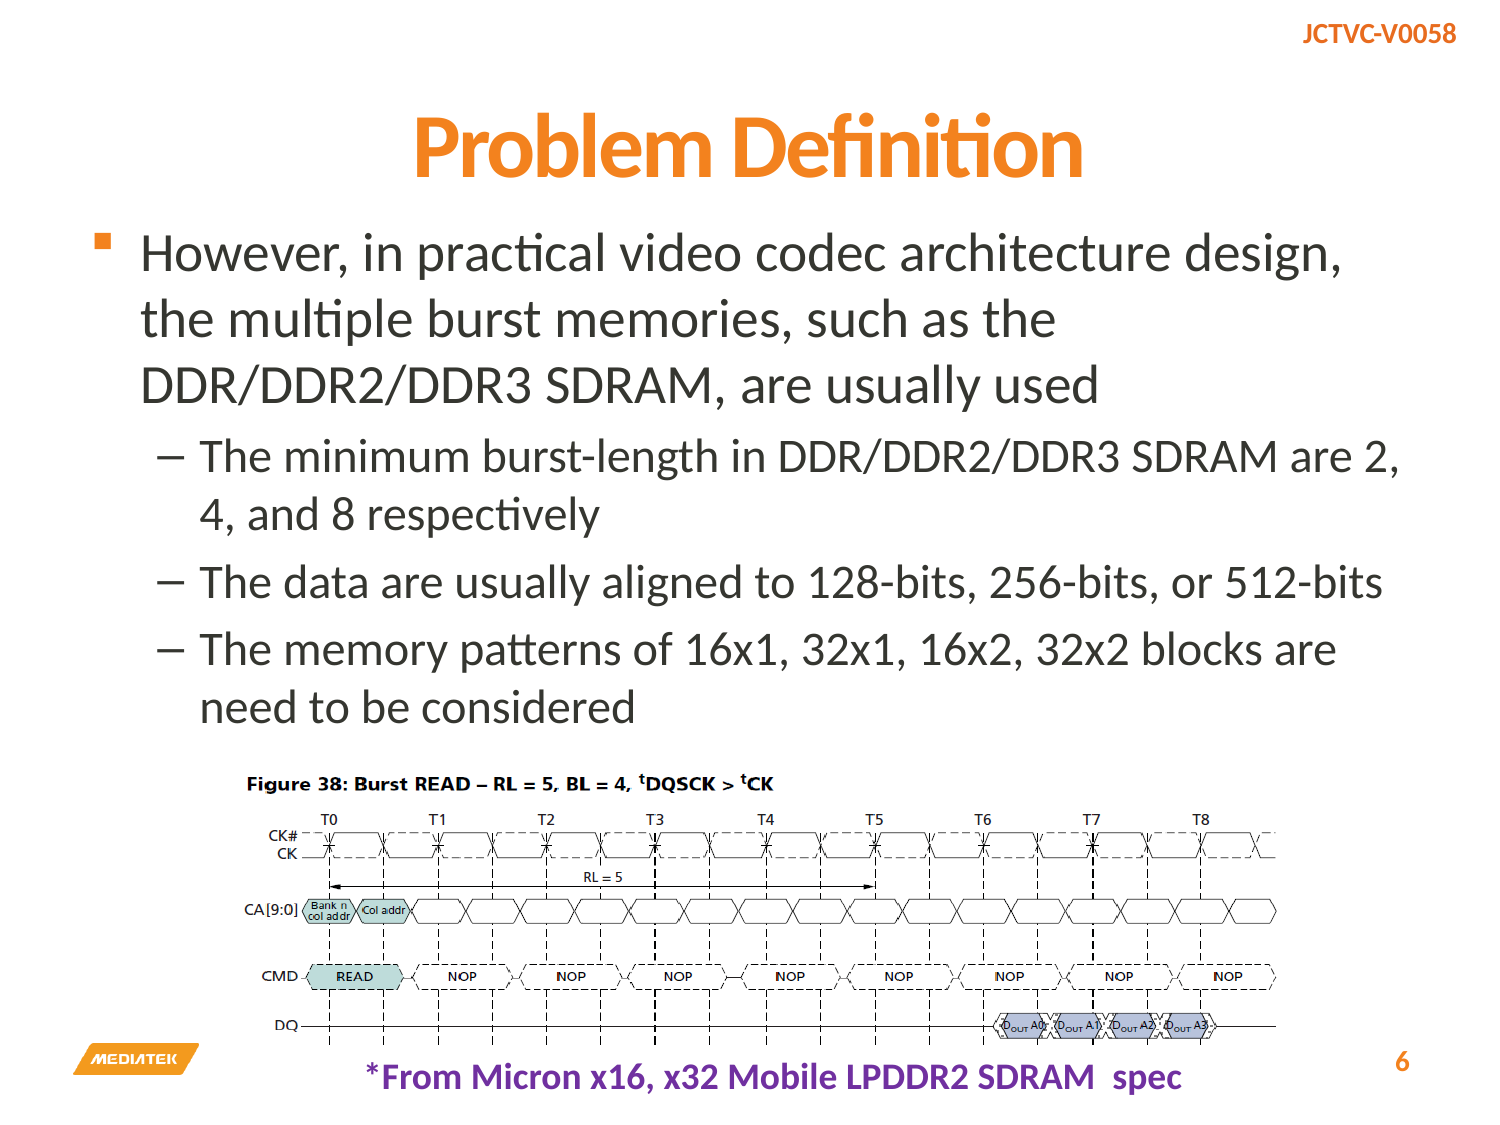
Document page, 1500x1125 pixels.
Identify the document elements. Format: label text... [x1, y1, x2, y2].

title Problem Definition [75, 99, 1425, 208]
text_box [241, 764, 1288, 1047]
list However, in practical video codec architecture design, the multiple burst memories, such as the DDR/DDR2/DDR3 SDRAM, are usually used The minimum burst-length in DDR/DDR2/DDR3 SDRAM are 2, 4, and 8 respectively The data are usually aligned to 128-bits, 256-bits, or 512-bits The memory patterns of 16x1, 32x1, 16x2, 32x2 blocks are need to be considered [75, 208, 1425, 787]
slide_number 6 [1251, 1029, 1425, 1090]
text_box *From Micron x16, x32 Mobile LPDDR2 SDRAM spec [348, 1055, 1247, 1105]
picture [73, 1043, 199, 1075]
